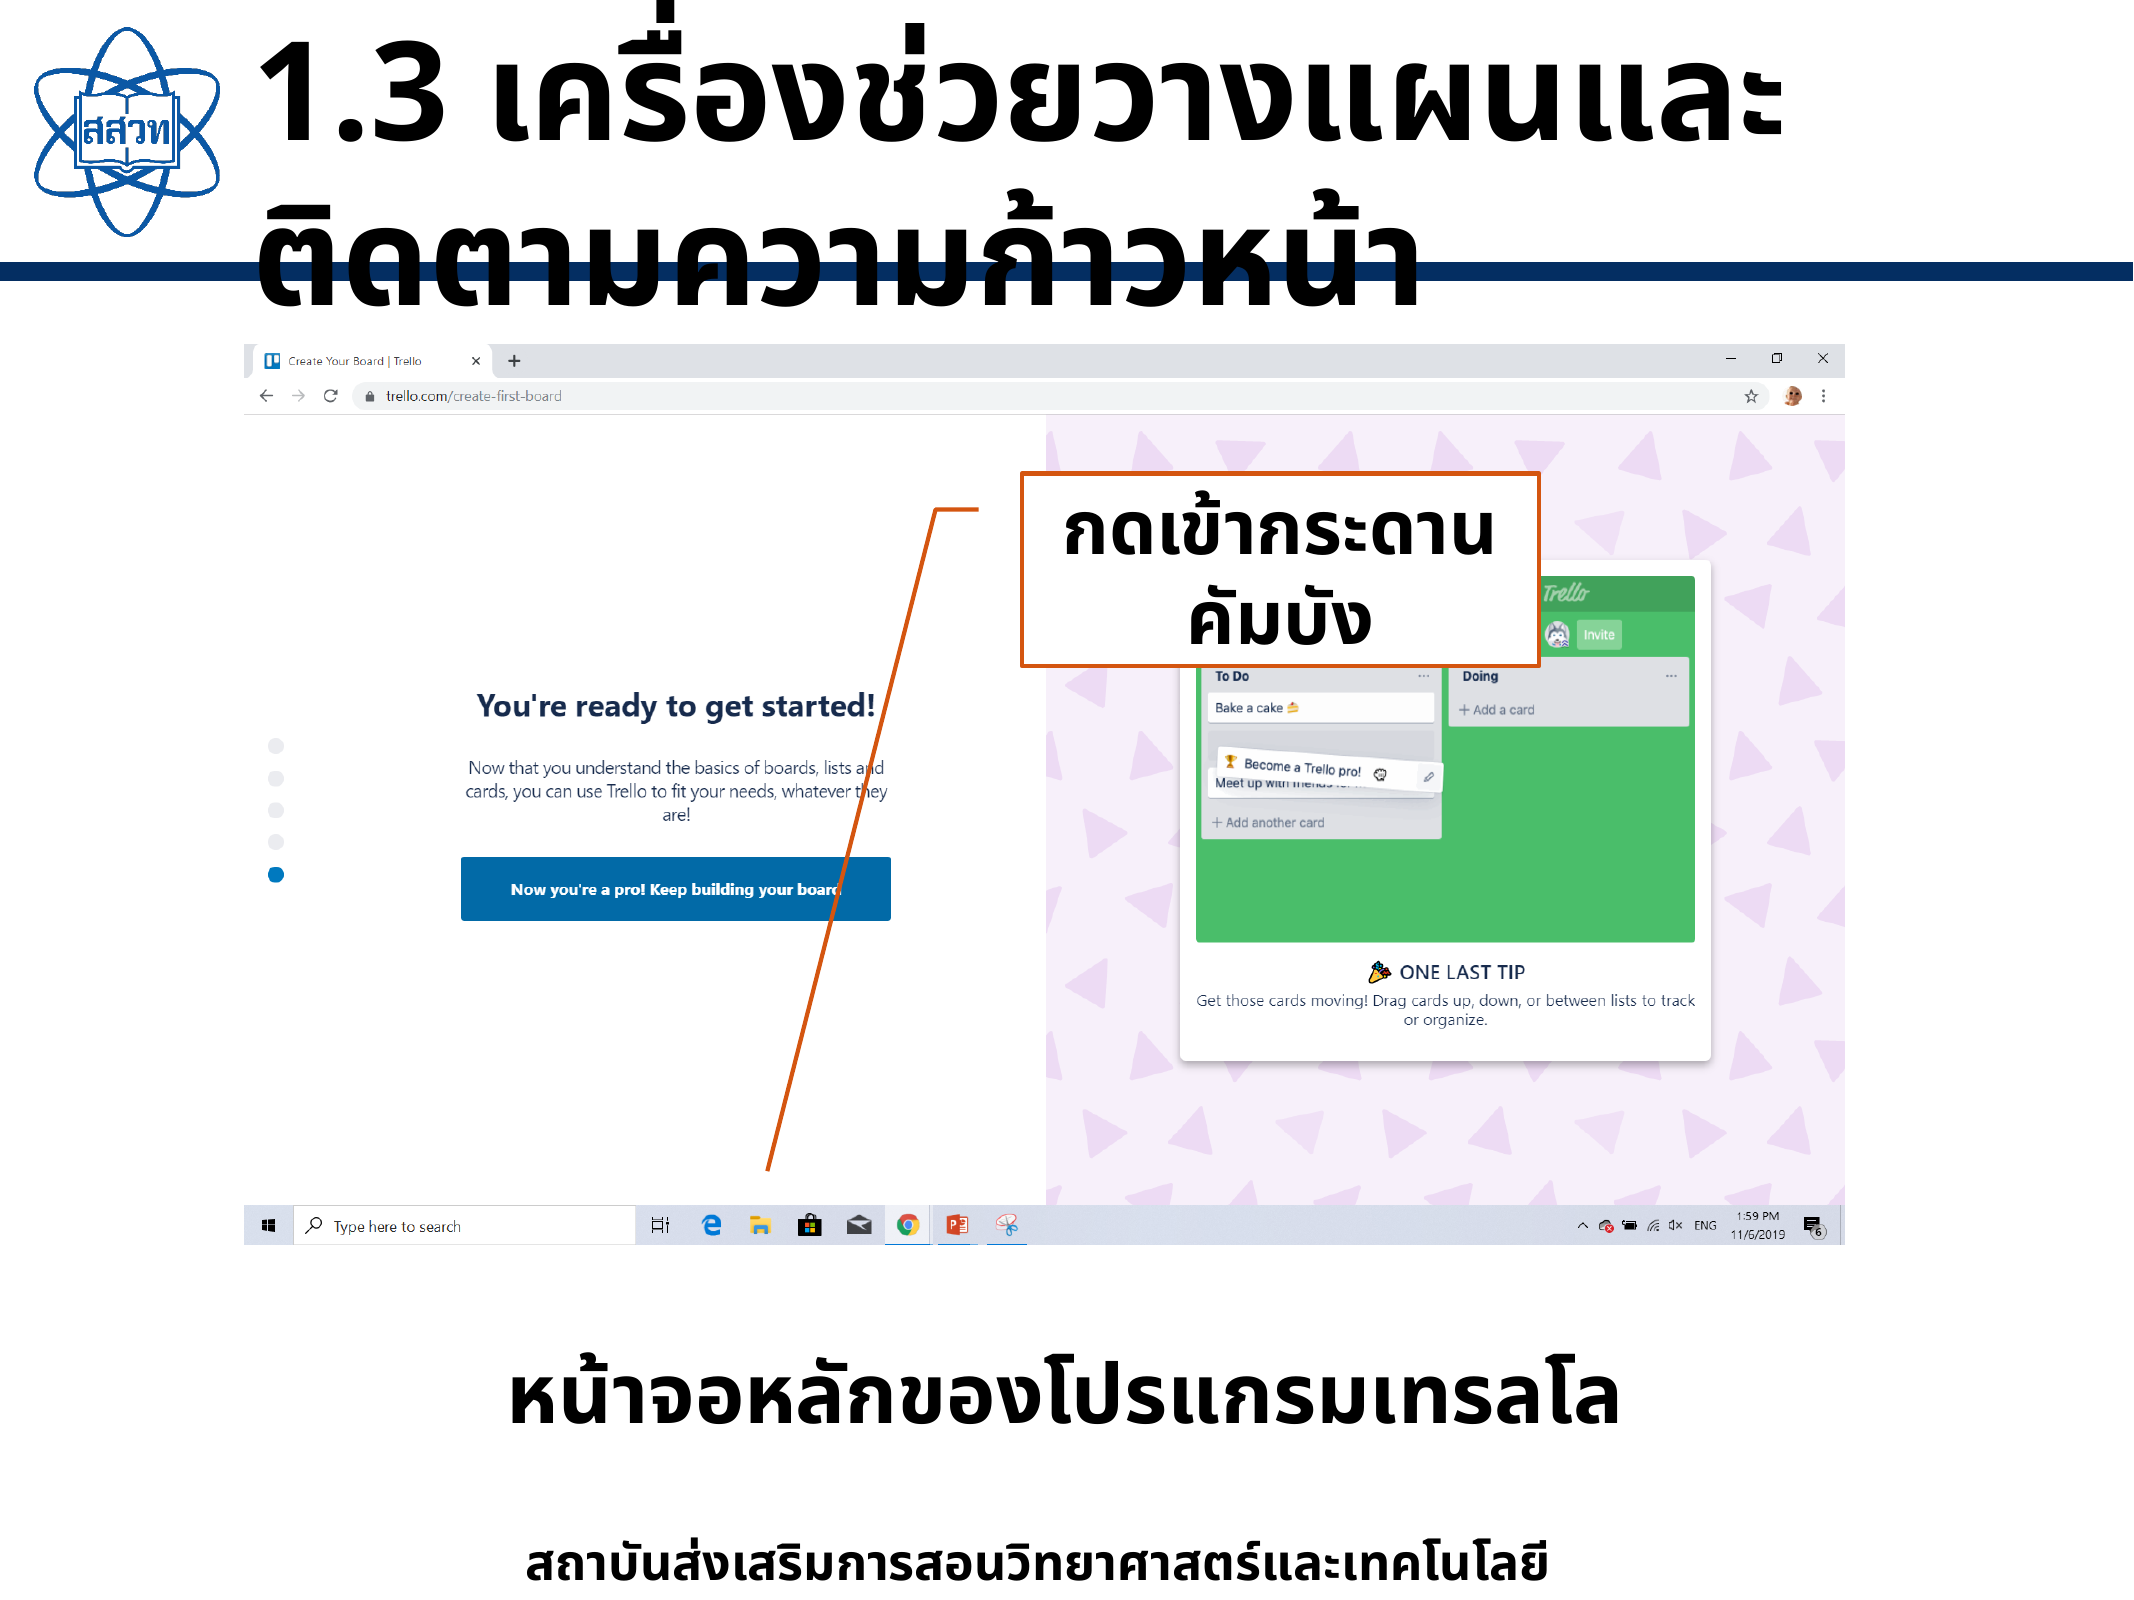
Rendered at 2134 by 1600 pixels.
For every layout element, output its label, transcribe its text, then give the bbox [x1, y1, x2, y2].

text_box สถาบันส่งเสริมการสอนวิทยาศาสตร์และเทคโนโลยี [74, 1522, 2002, 1589]
text_box 1.3 เครื่องช่วยวางแผนและติดตามความก้าวหน้า [244, 0, 2082, 269]
text_box 1.3 เครื่องช่วยวางแผนและติดตามความก้าวหน้า [244, 274, 2082, 342]
text_box หน้าจอหลักของโปรแกรมเทรลโล [498, 1331, 1632, 1449]
picture [244, 344, 1845, 1246]
picture [33, 27, 220, 237]
